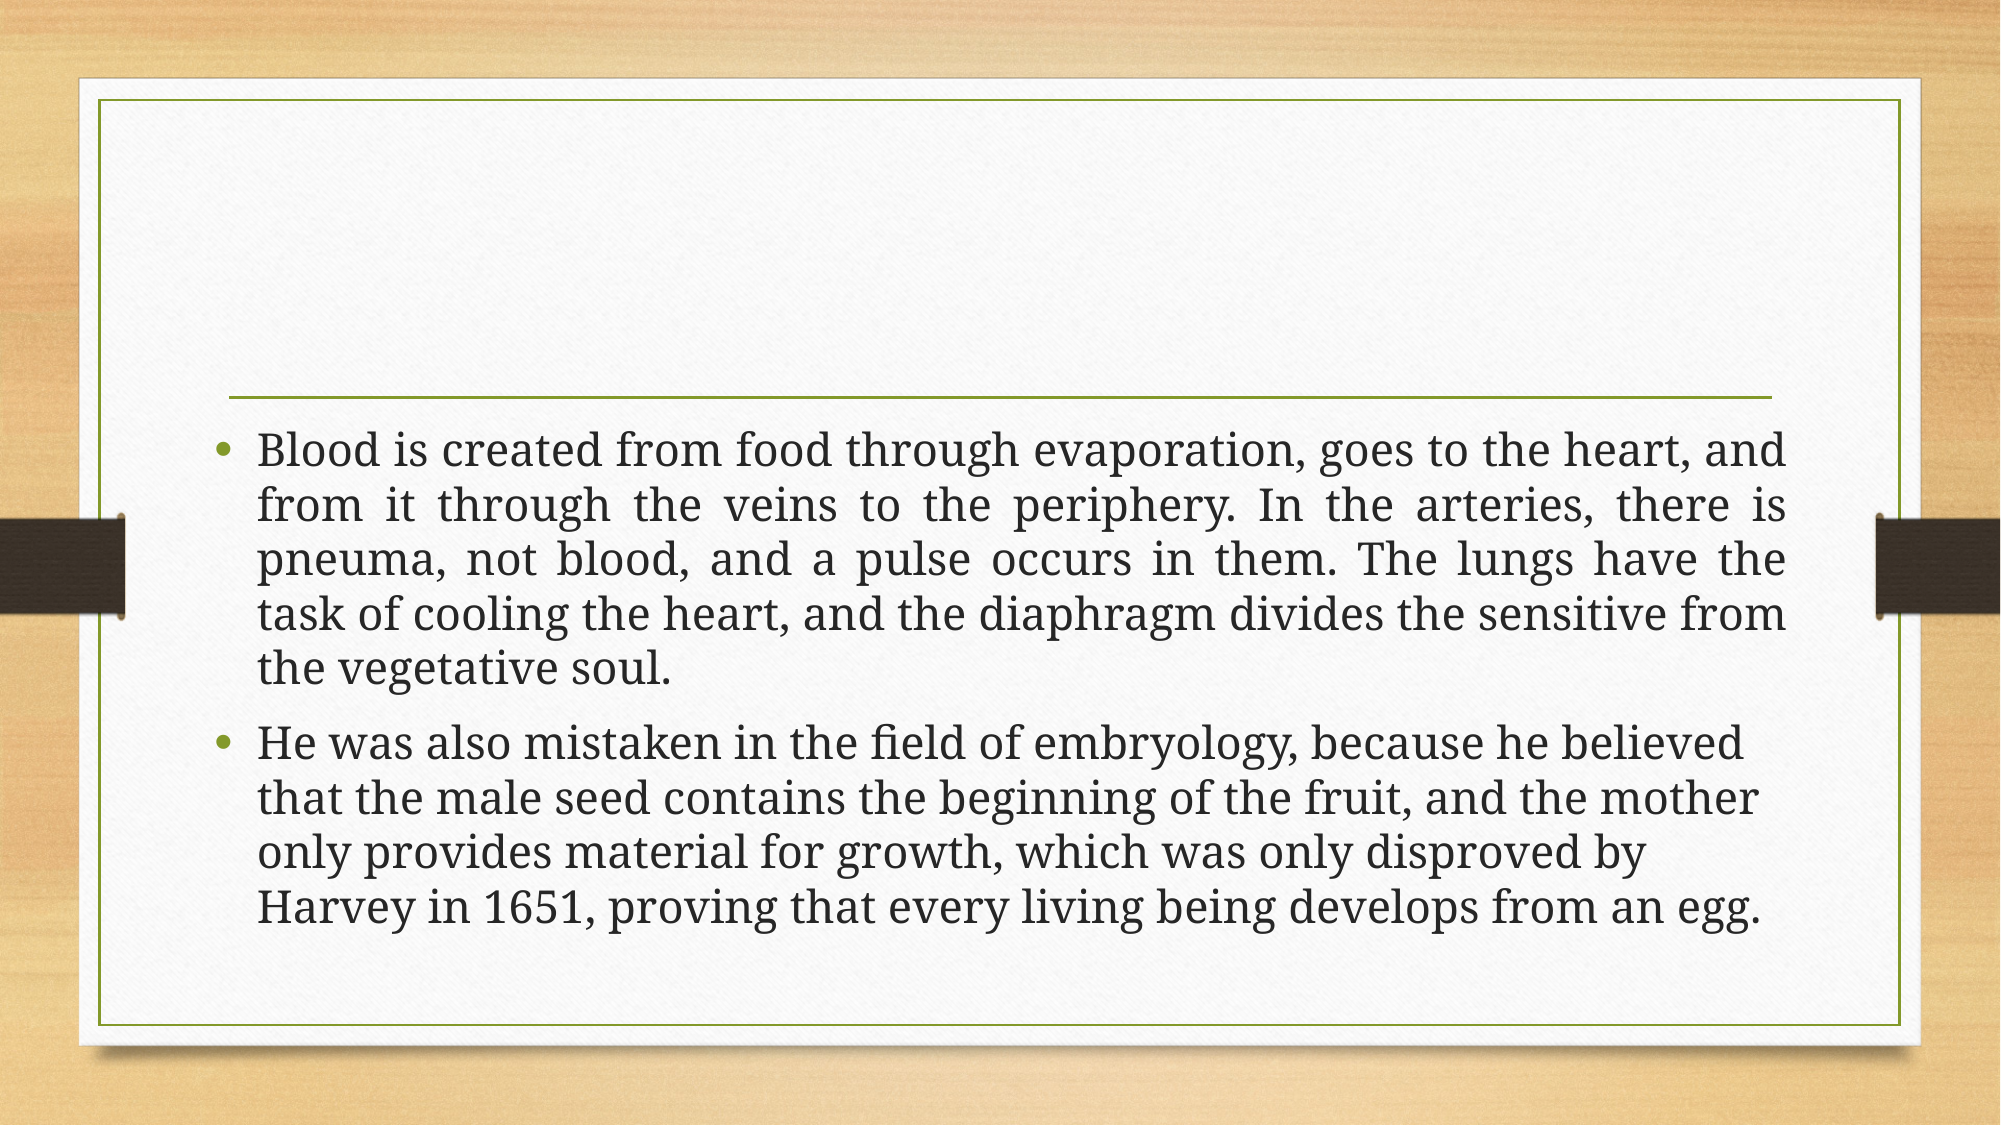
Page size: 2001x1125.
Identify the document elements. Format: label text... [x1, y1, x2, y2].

list Blood is created from food through evaporation, goes to the heart, and from it through the veins to the periphery. In the arteries, there is pneuma, not blood, and a pulse occurs in them. The lungs have the task of cooling the heart, and the diaphragm divides the sensitive from the vegetative soul. He was also mistaken in the field of embryology, because he believed that the male seed contains the beginning of the fruit, and the mother only provides material for growth, which was only disproved by Harvey in 1651, proving that every living being develops from an egg. [199, 413, 1805, 990]
picture [0, 0, 2001, 1125]
